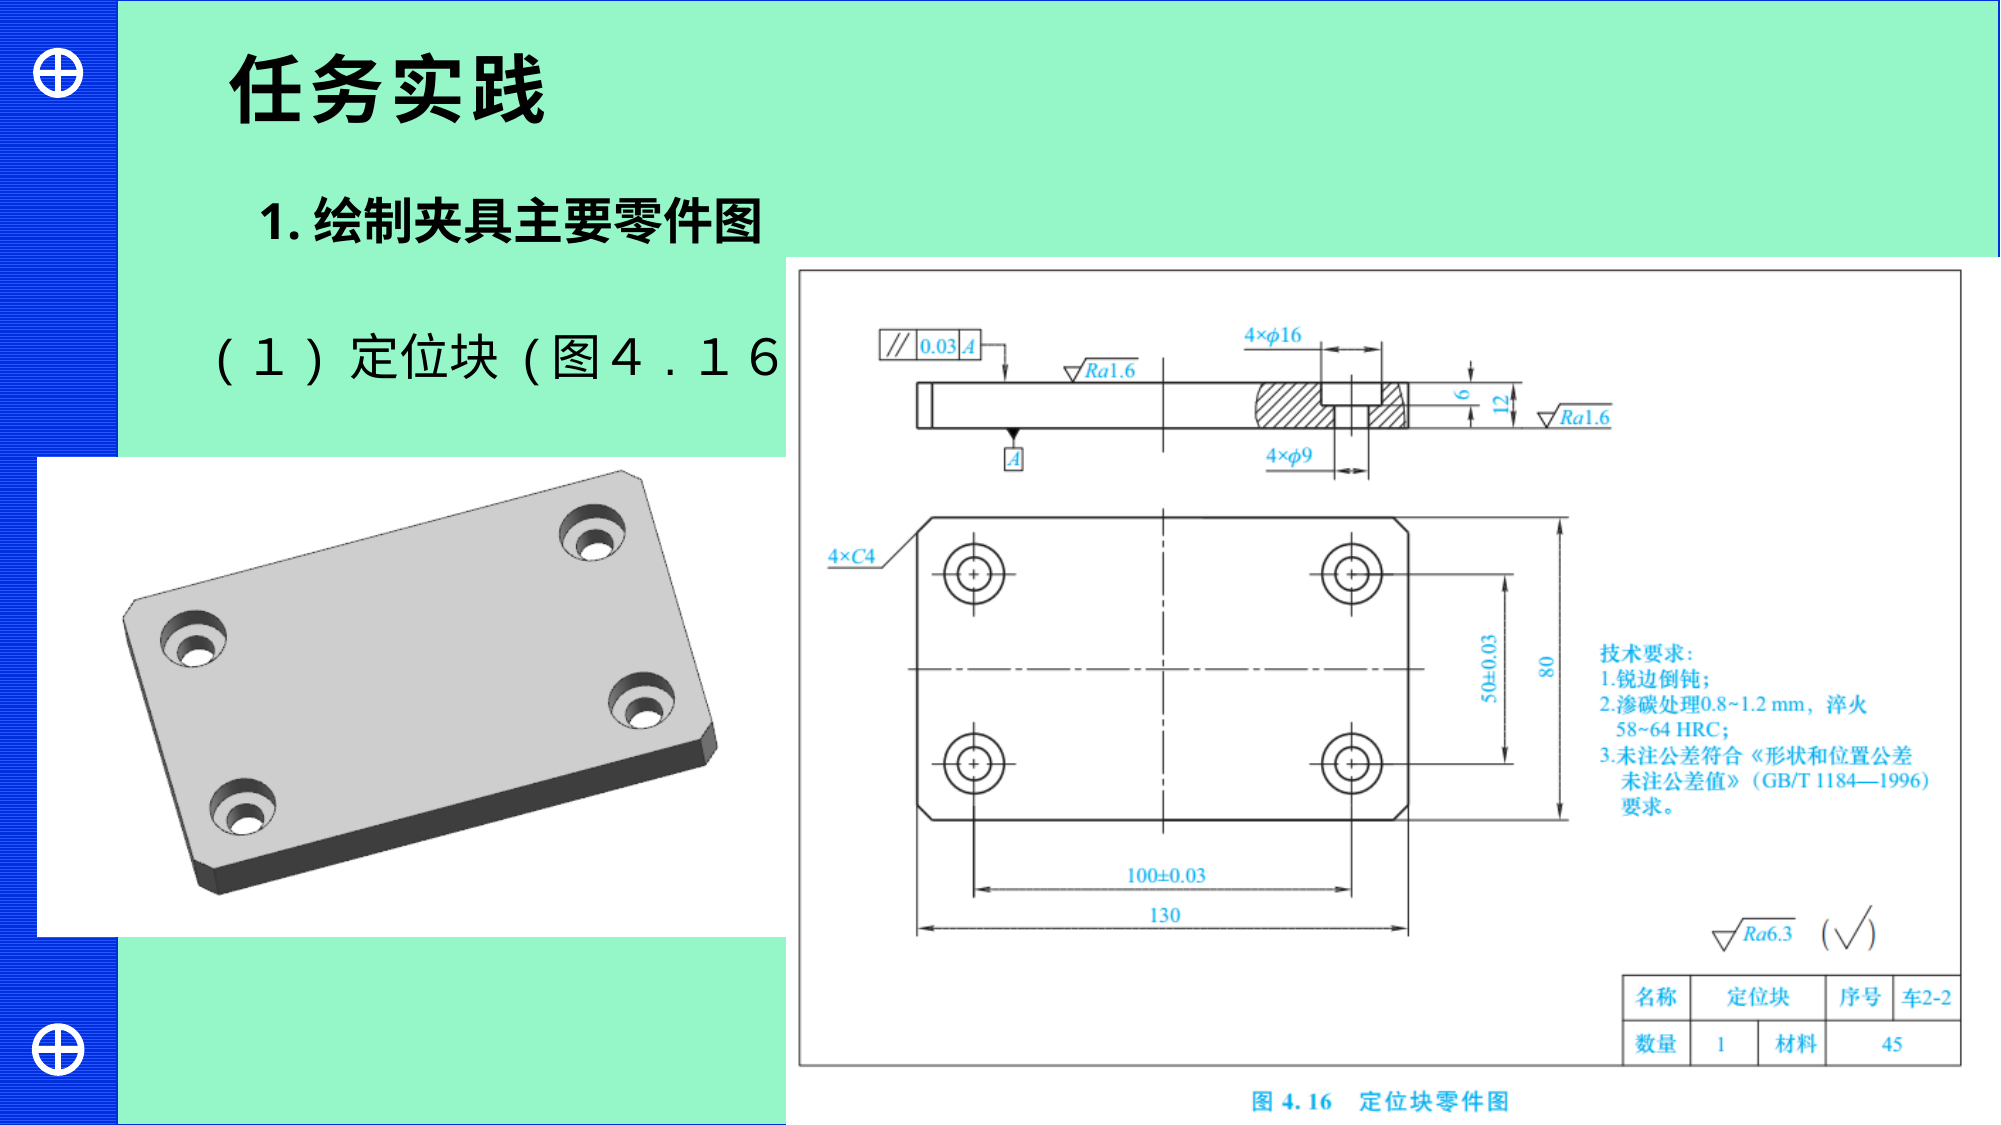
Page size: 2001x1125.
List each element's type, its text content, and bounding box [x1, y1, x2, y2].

picture [37, 257, 2000, 1125]
text_box 任务实践 [126, 18, 1414, 140]
text_box (１) 定位块 (图４.１６)。 [126, 287, 786, 428]
text_box 1.绘制夹具主要零件图 [243, 182, 1244, 258]
